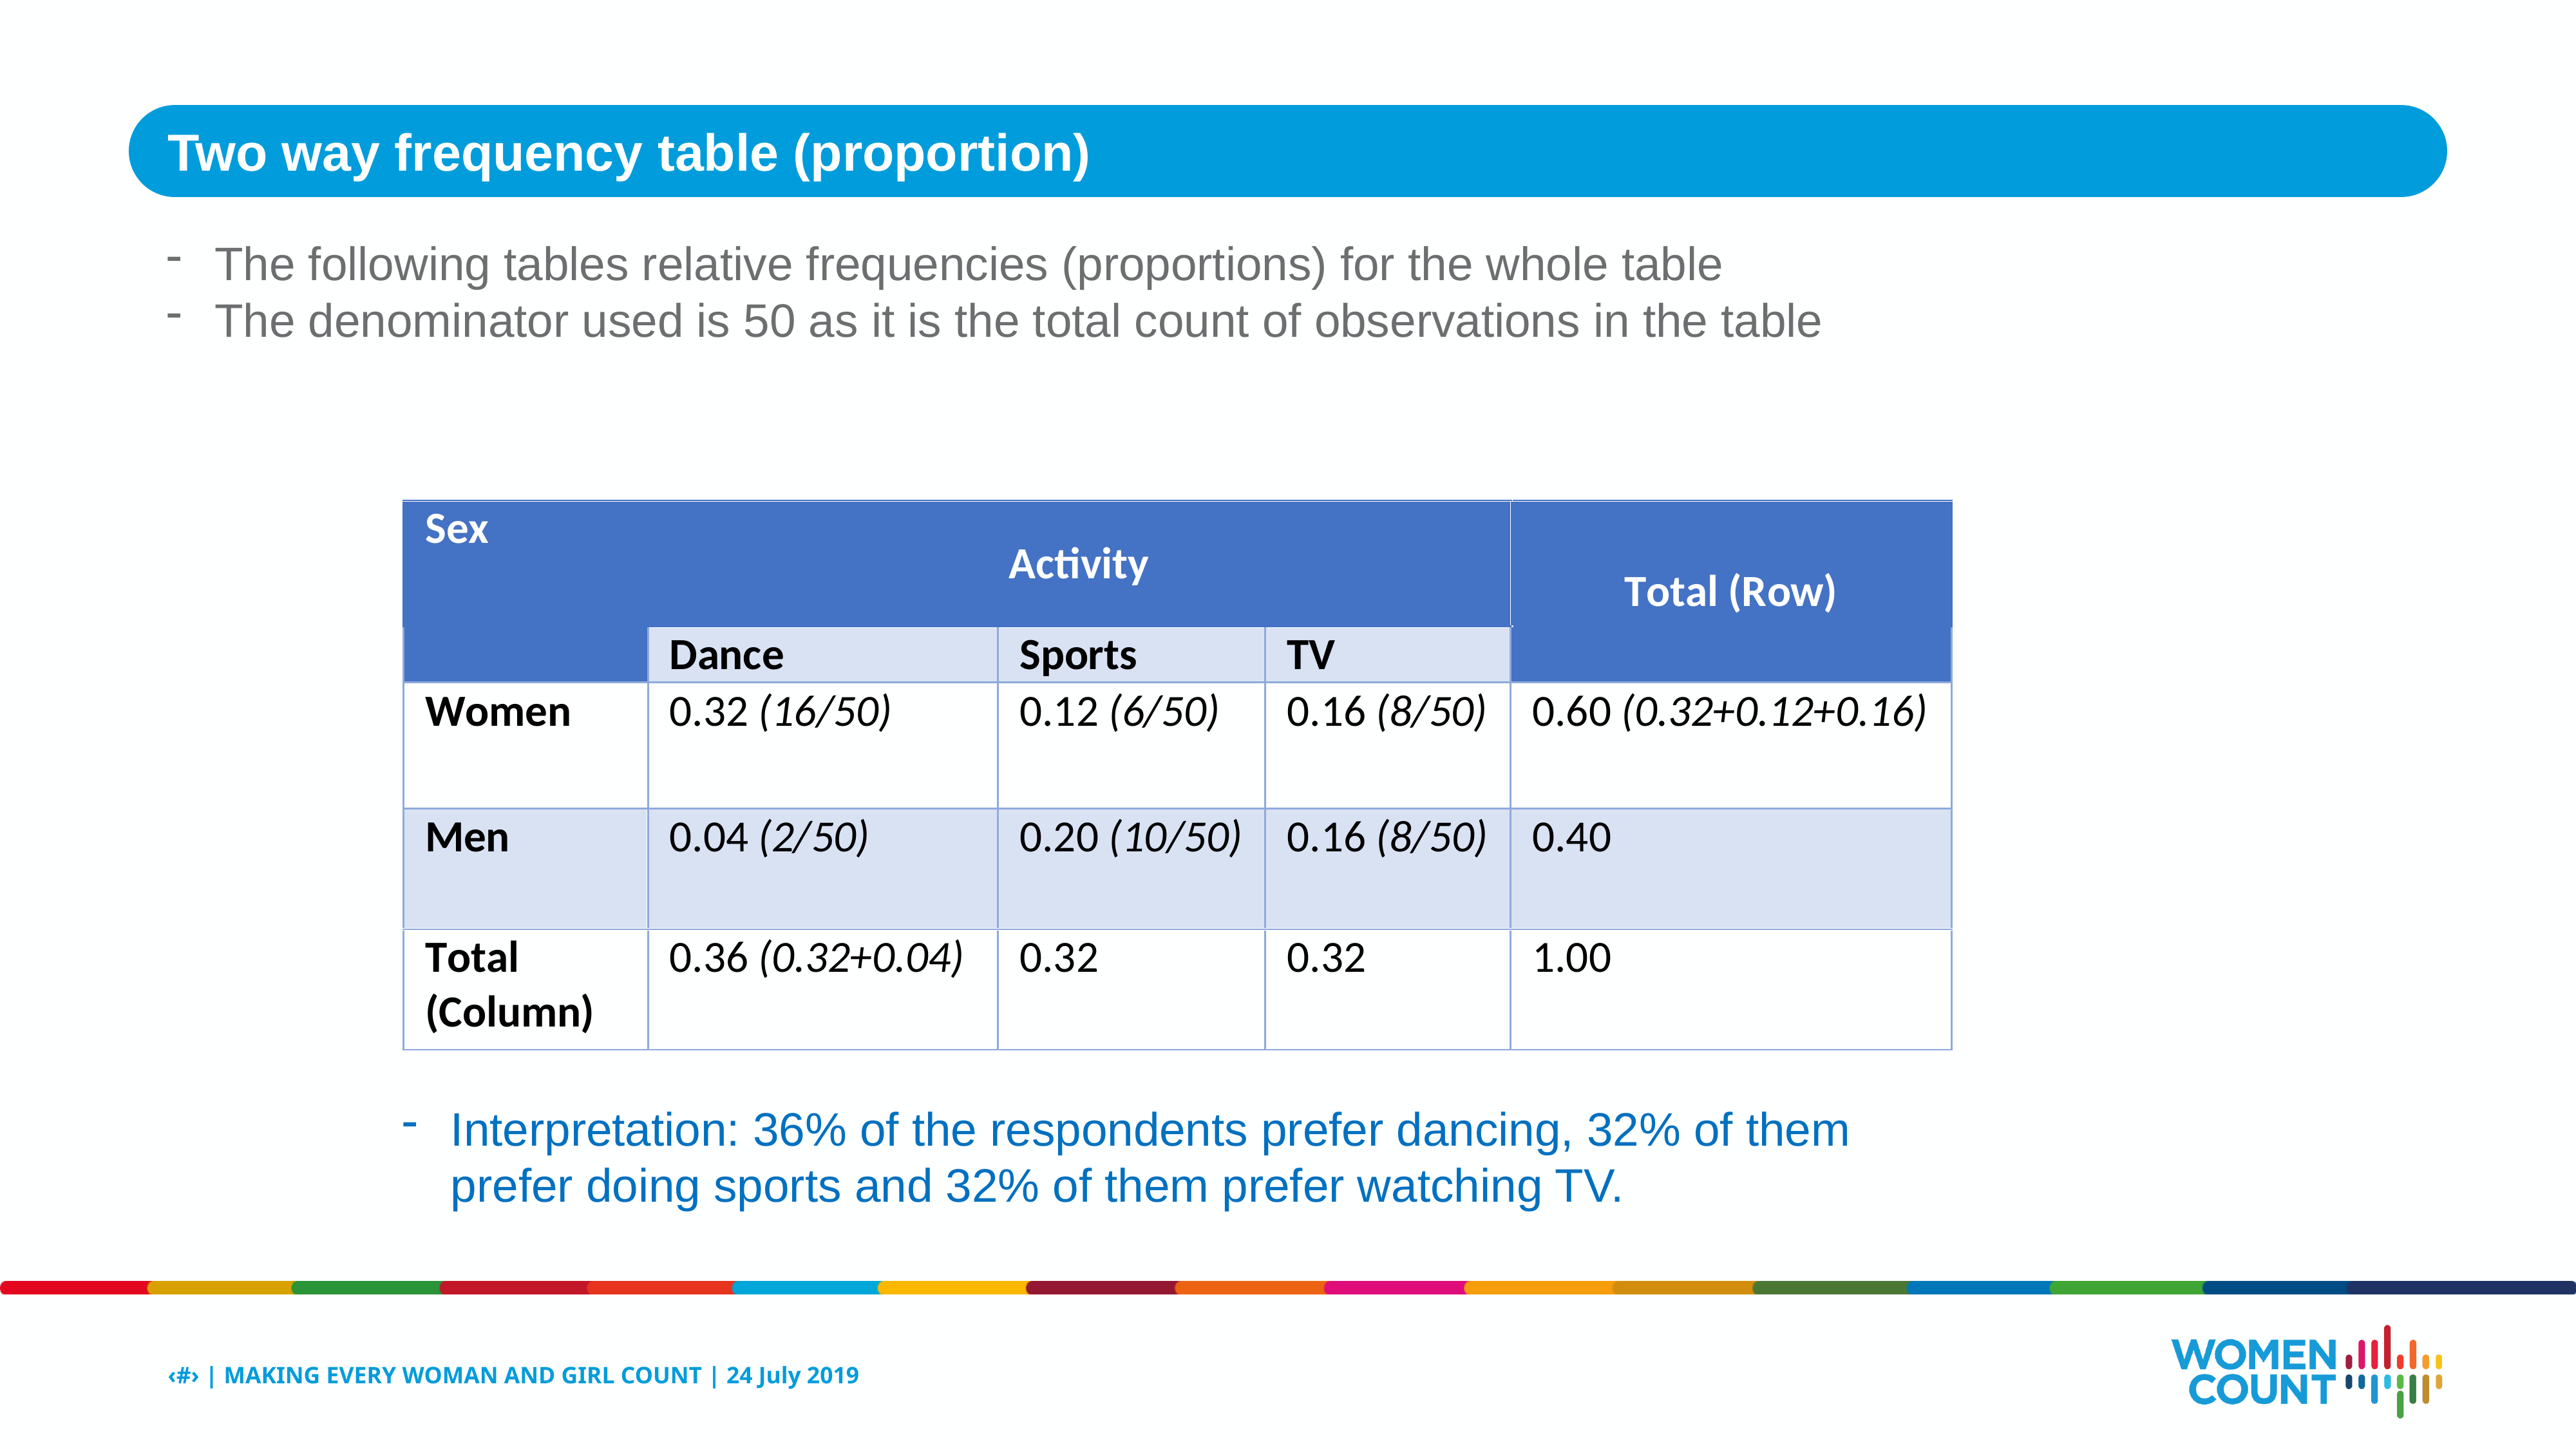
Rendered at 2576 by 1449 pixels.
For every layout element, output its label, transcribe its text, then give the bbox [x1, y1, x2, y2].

list The following tables relative frequencies (proportions) for the whole table The denominator used is 50 as it is the total count of observations in the table [166, 233, 2410, 518]
picture [402, 499, 2294, 1108]
list Two way frequency table (proportion) [167, 119, 2411, 182]
text_box Interpretation: 36% of the respondents prefer dancing, 32% of them prefer doing sports and 32% of them prefer watching TV. [402, 1115, 1964, 1212]
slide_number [167, 1360, 1542, 1388]
